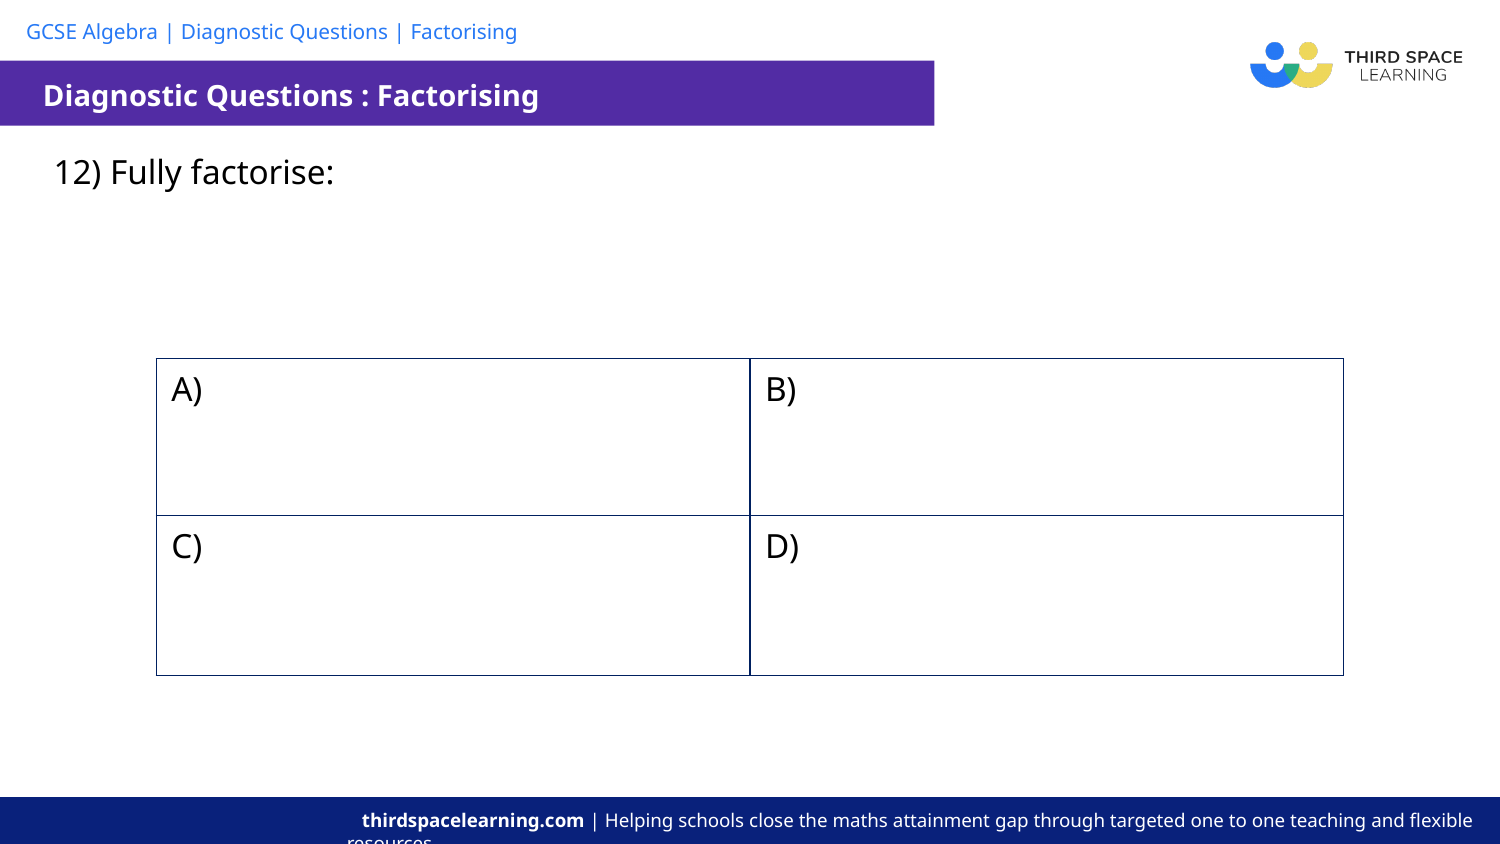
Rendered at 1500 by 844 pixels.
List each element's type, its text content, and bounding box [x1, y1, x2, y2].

text_box Diagnostic Questions : Factorising [27, 61, 849, 127]
picture [1250, 33, 1465, 99]
